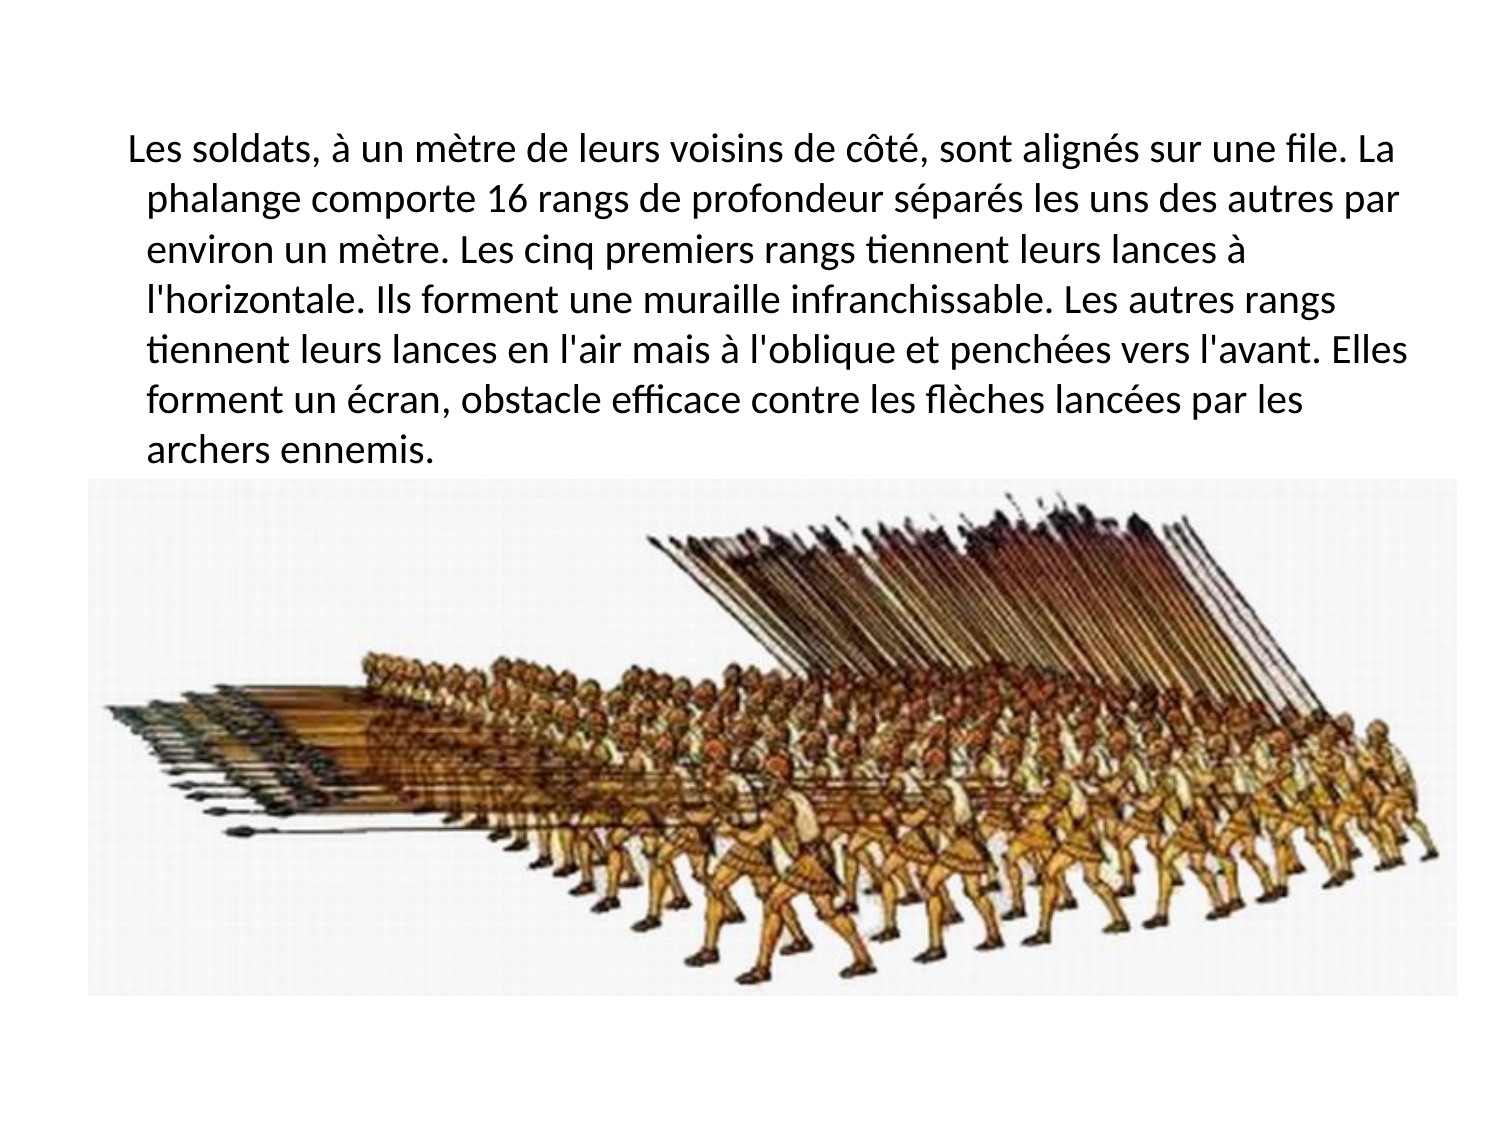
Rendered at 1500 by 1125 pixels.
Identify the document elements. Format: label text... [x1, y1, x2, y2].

list Les soldats, à un mètre de leurs voisins de côté, sont alignés sur une file. La phalange comporte 16 rangs de profondeur séparés les uns des autres par environ un mètre. Les cinq premiers rangs tiennent leurs lances à l'horizontale. Ils forment une muraille infranchissable. Les autres rangs tiennent leurs lances en l'air mais à l'oblique et penchées vers l'avant. Elles forment un écran, obstacle efficace contre les flèches lancées par les archers ennemis. [75, 113, 1425, 1005]
picture [88, 479, 1457, 996]
